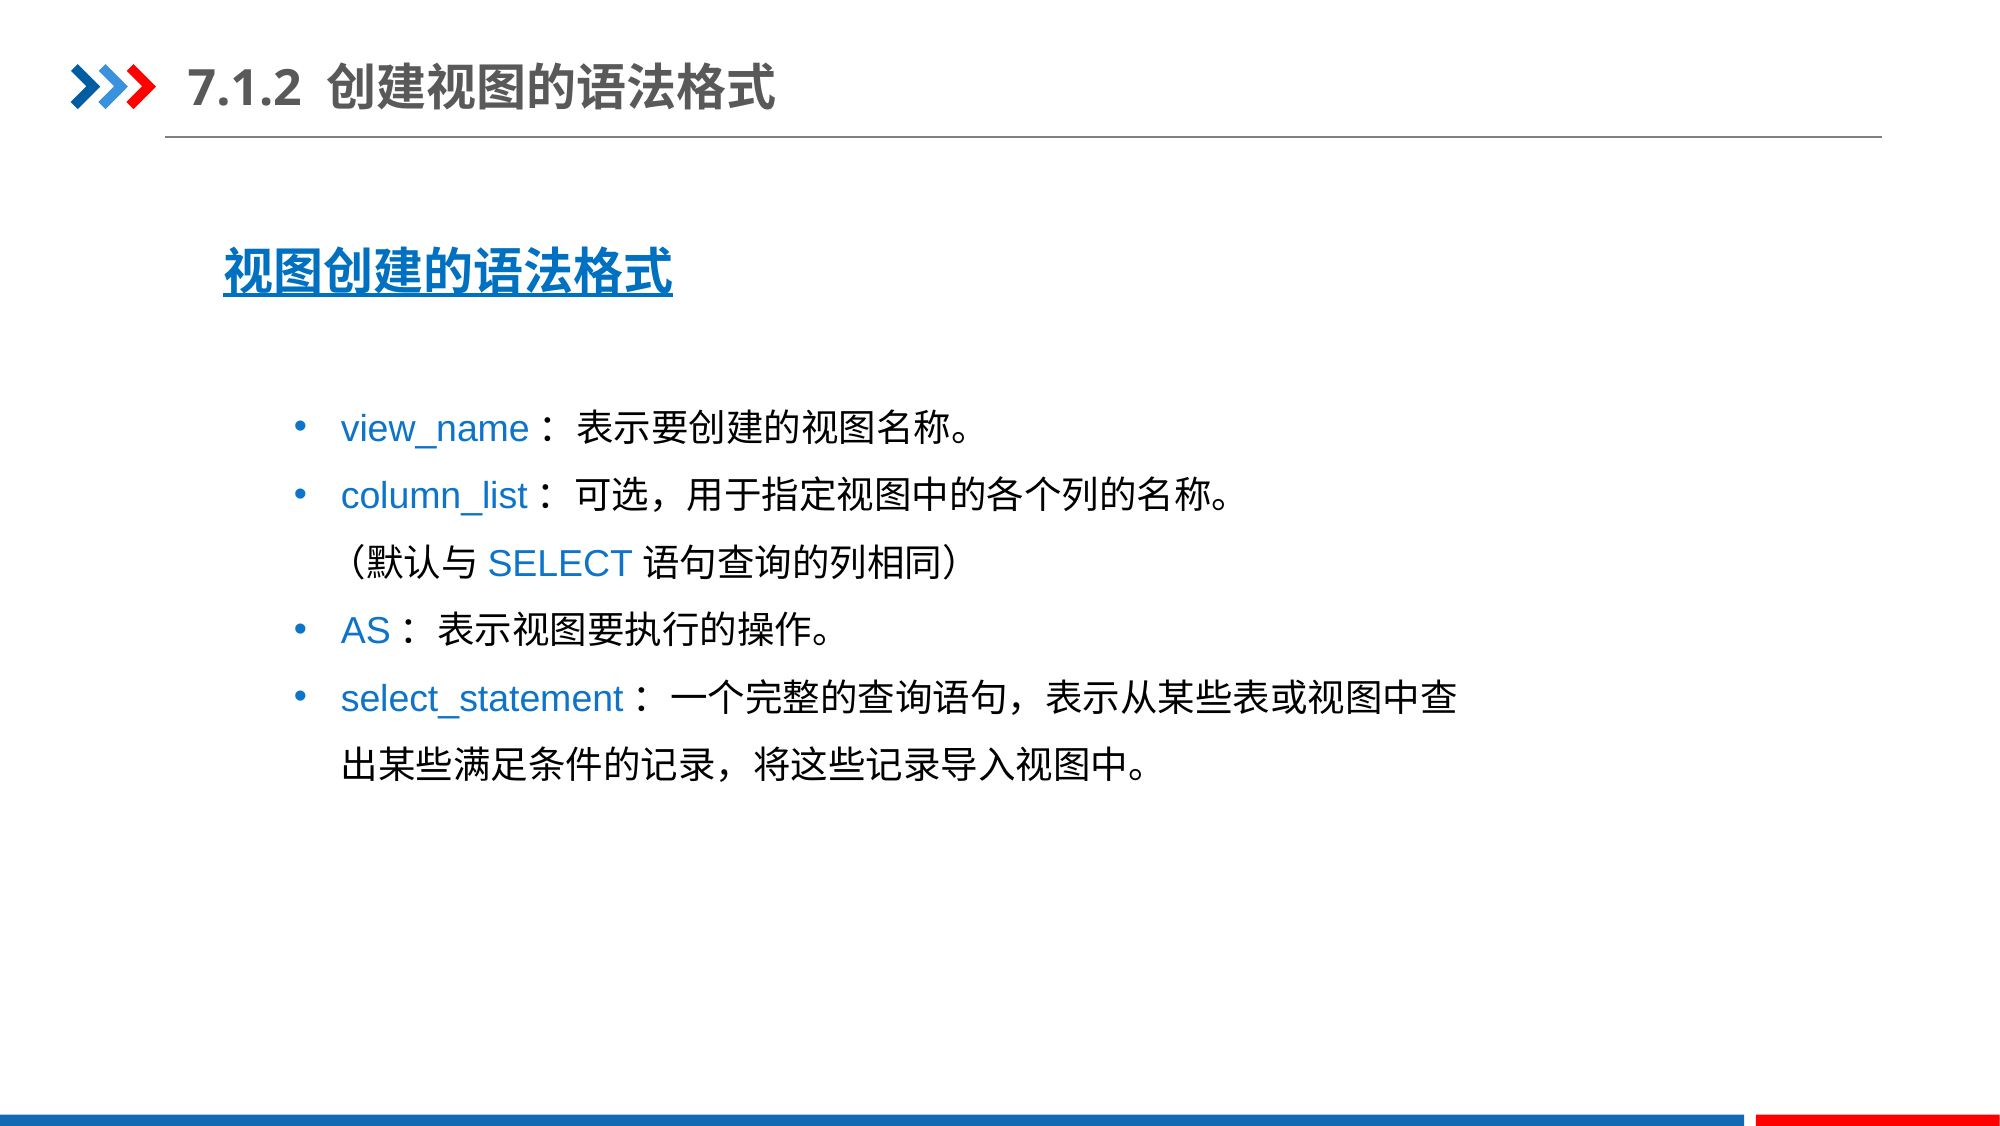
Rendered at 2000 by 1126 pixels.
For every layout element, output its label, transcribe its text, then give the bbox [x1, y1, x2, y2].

text_box 7.1.2 创建视图的语法格式 [187, 43, 827, 127]
text_box view_name：表示要创建的视图名称。 column_list：可选，用于指定视图中的各个列的名称。 （默认与SELECT语句查询的列相同） AS：表示视图要执行的操作。 select_statement：一个完整的查询语句，表示从某些表或视图中查出某些满足条件的记录，将这些记录导入视图中。 [279, 373, 1499, 794]
text_box 视图创建的语法格式 [208, 231, 781, 307]
